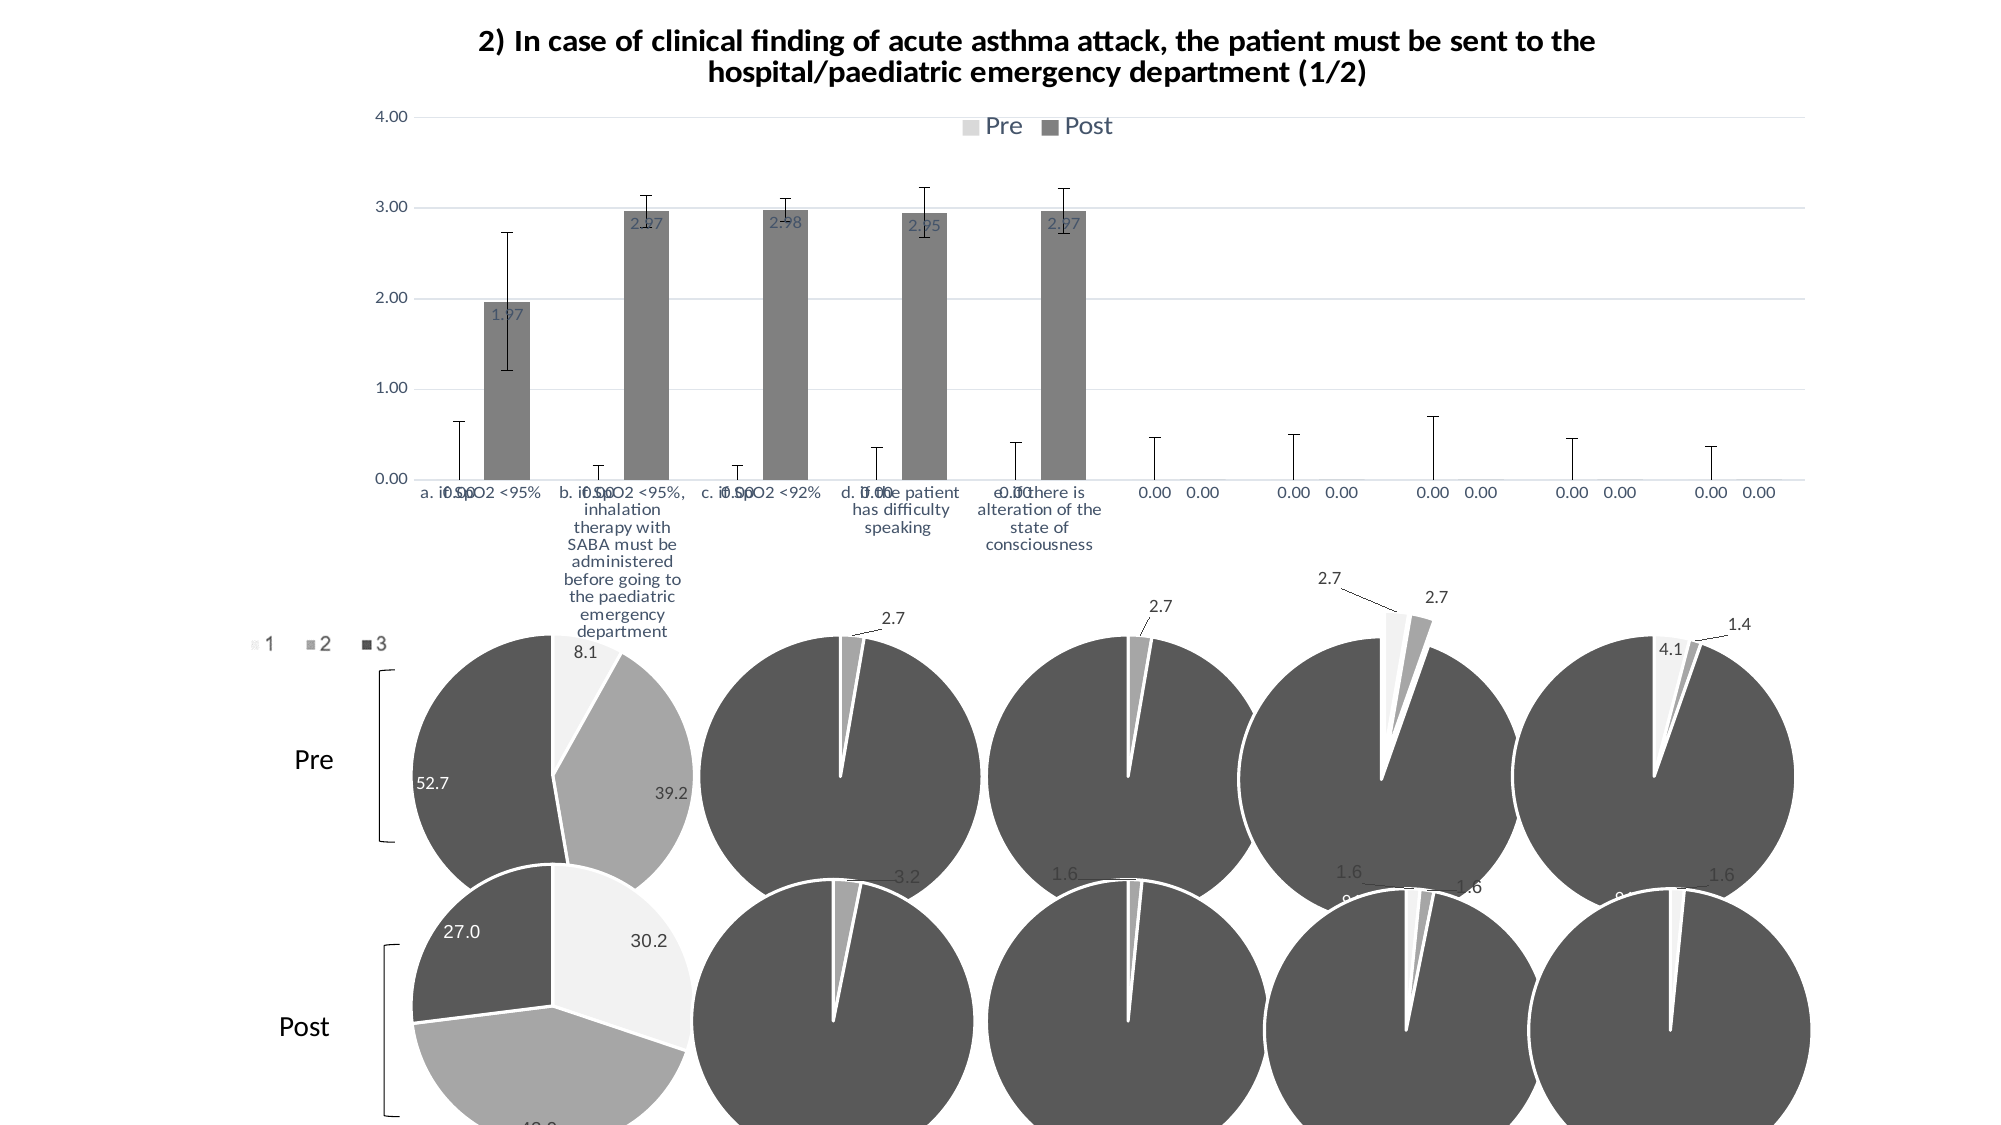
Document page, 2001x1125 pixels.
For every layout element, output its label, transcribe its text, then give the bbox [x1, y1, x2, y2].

text_box [383, 943, 400, 1118]
text_box [378, 669, 395, 843]
chart [271, 0, 1818, 1125]
text_box Post [264, 1000, 345, 1050]
picture [228, 616, 437, 667]
text_box Pre [279, 733, 349, 783]
